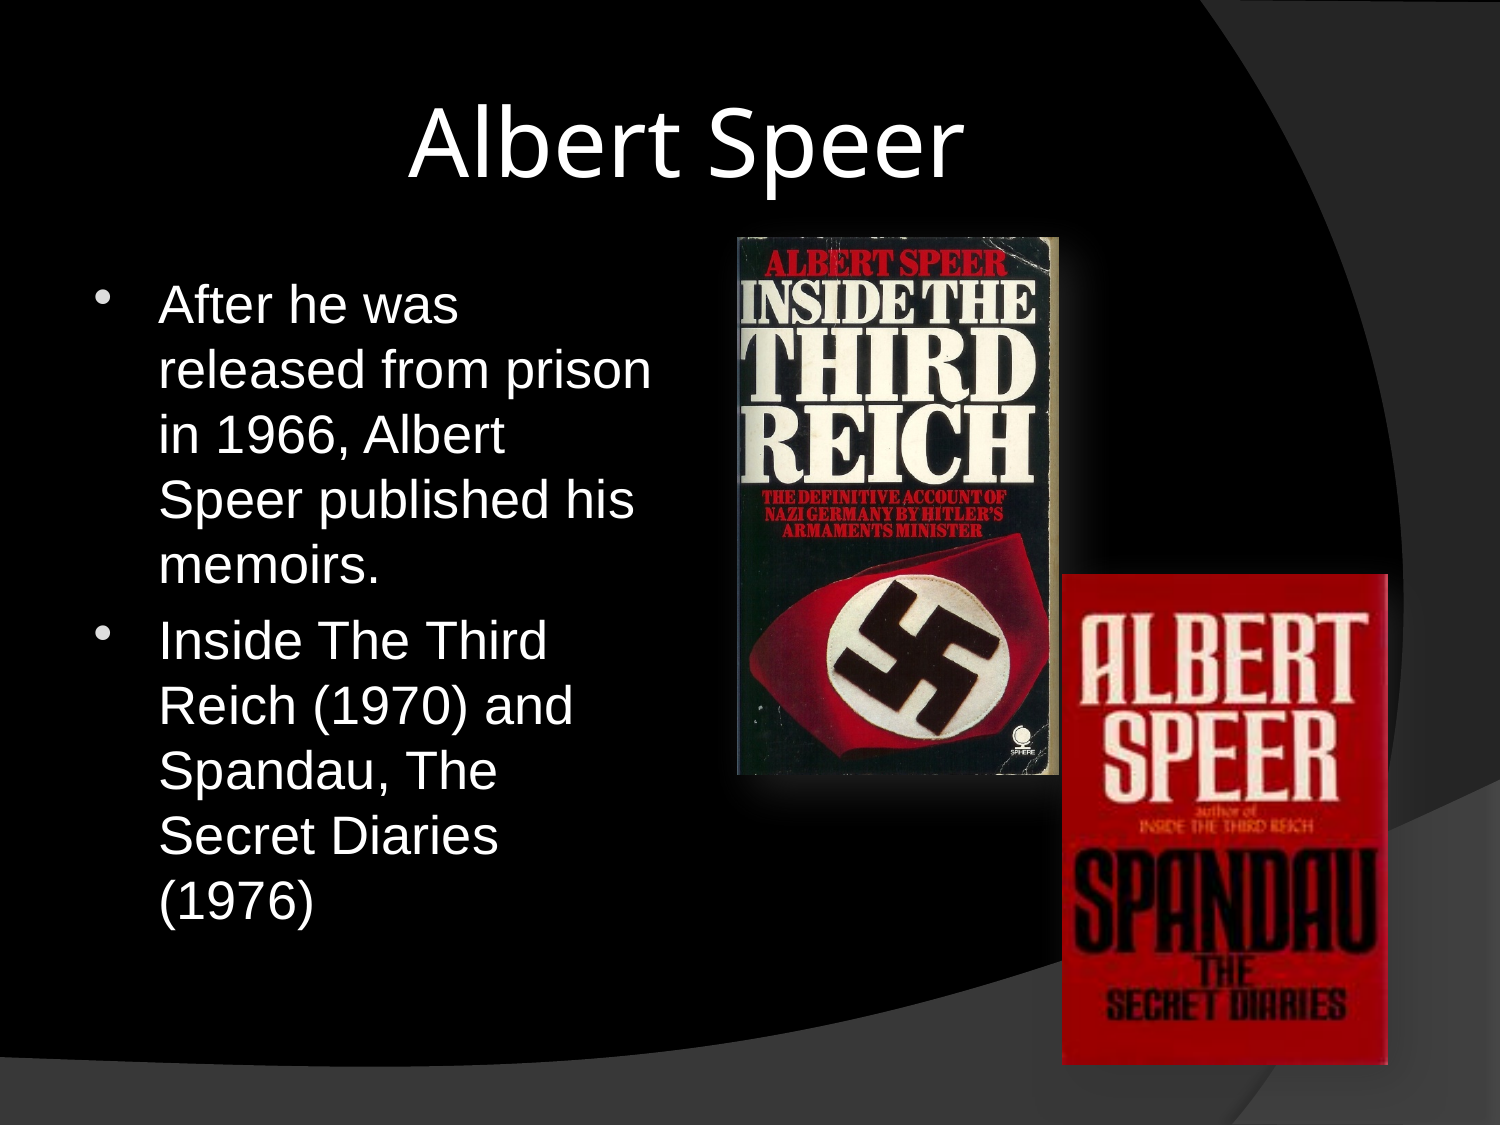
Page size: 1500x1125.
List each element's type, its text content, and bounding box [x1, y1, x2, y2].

title Albert Speer [75, 45, 1300, 233]
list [737, 237, 1059, 776]
picture [1062, 574, 1388, 1065]
list After he was released from prison in 1966, Albert Speer published his memoirs. Inside The Third Reich (1970) and Spandau, The Secret Diaries (1976) [75, 262, 675, 1005]
